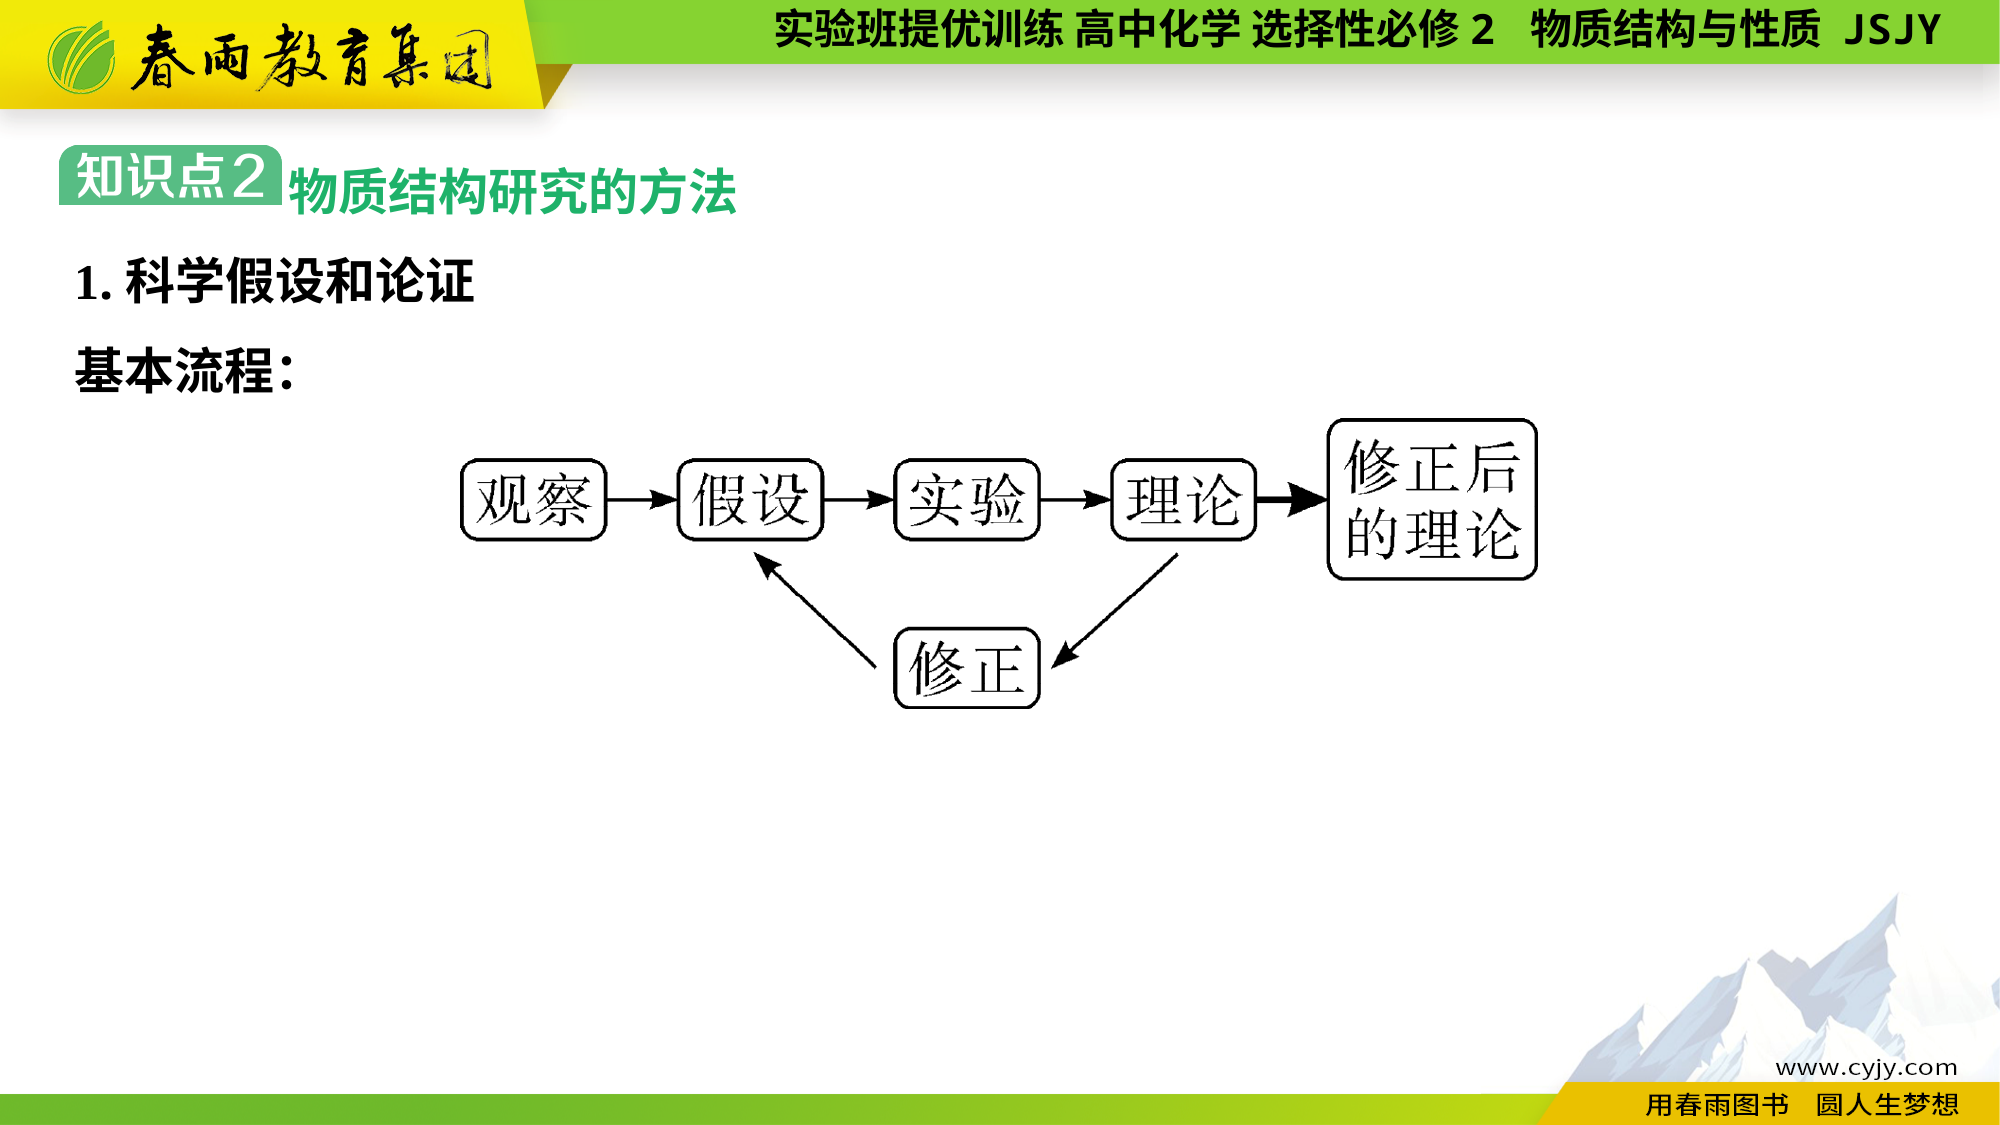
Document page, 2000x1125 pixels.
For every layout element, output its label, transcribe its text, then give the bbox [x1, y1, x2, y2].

picture [0, 0, 2000, 1125]
list 物质结构研究的方法 1.科学假设和论证 基本流程： [59, 122, 1944, 411]
